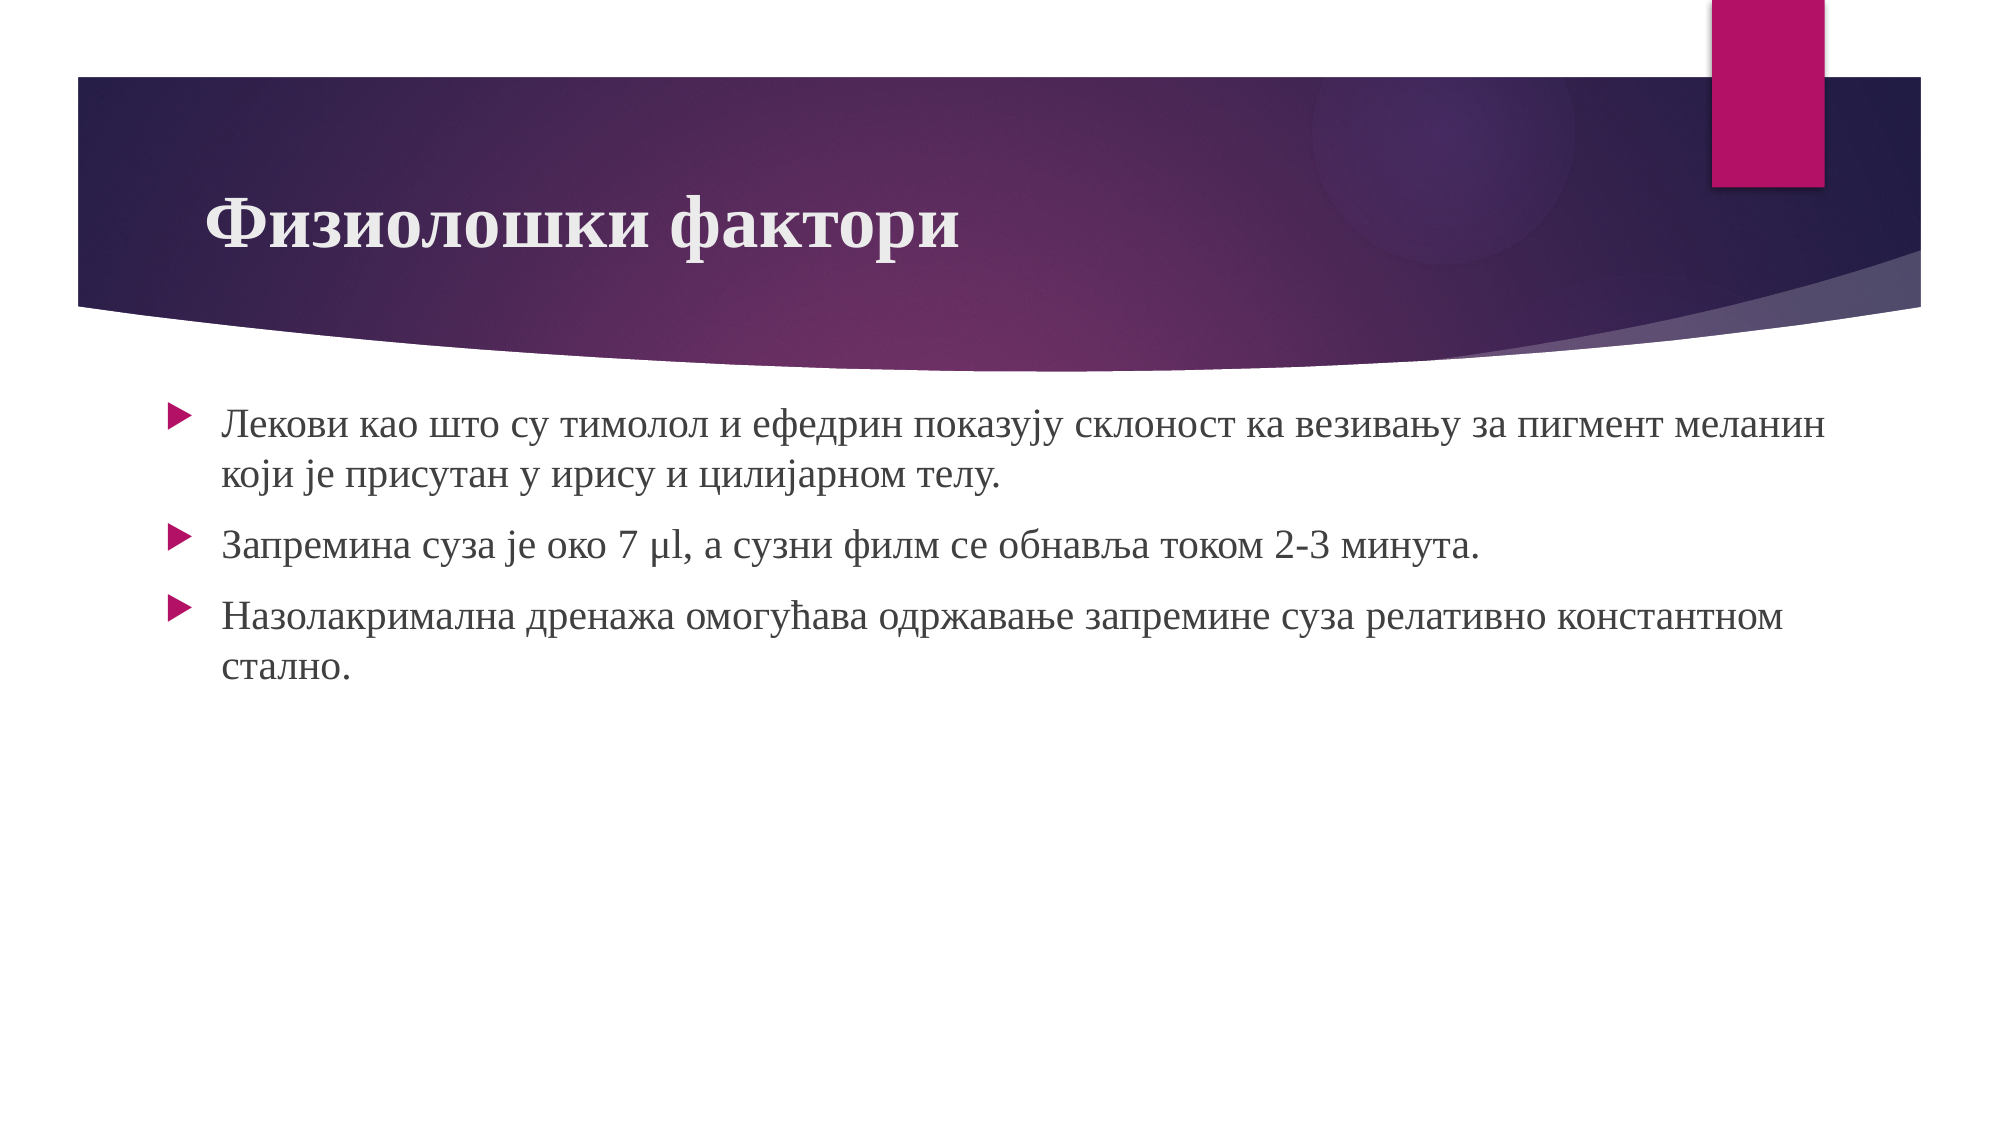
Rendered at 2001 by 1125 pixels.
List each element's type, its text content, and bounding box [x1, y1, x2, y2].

title Физиолошки фактори [189, 159, 1627, 276]
list Лекови као што су тимолол и ефедрин показују склоност ка везивању за пигмент меланин који је присутан у ирису и цилијарном телу. Запремина суза је око 7 μl, а сузни филм се обнавља током 2-3 минута. Назолакримална дренажа омогућава одржавање запремине суза релативно константном стално. [149, 388, 1850, 950]
